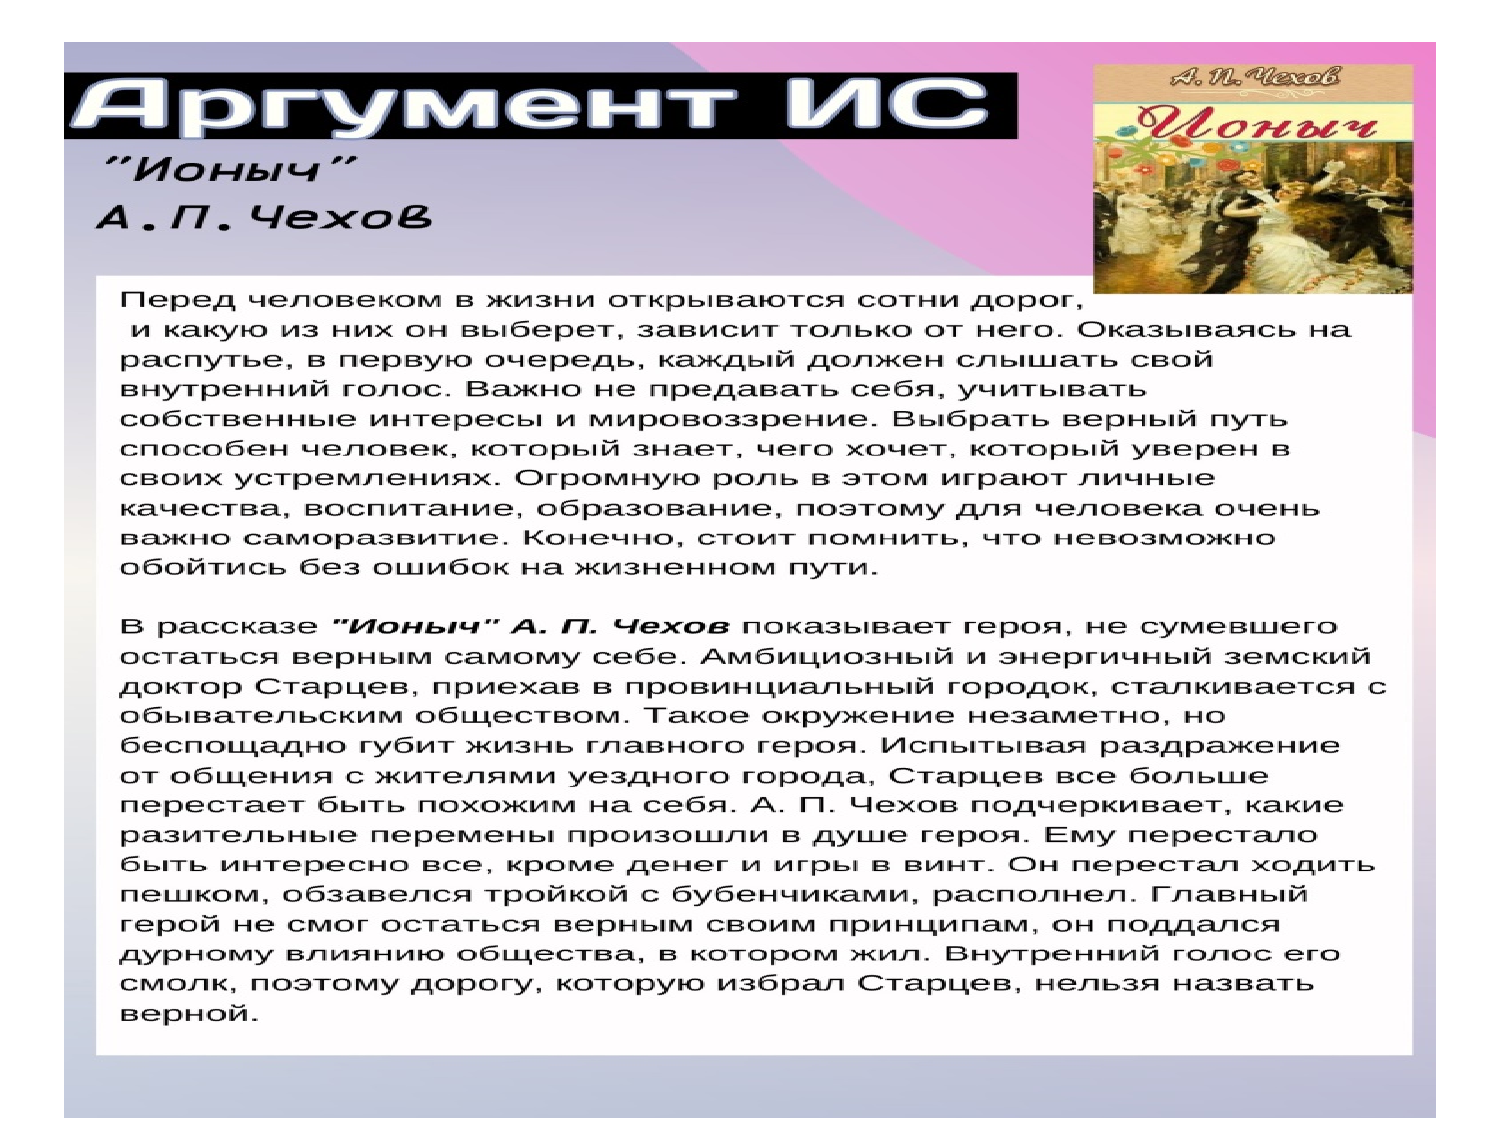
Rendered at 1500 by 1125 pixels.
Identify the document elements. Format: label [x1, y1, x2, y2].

list [64, 42, 1436, 1118]
